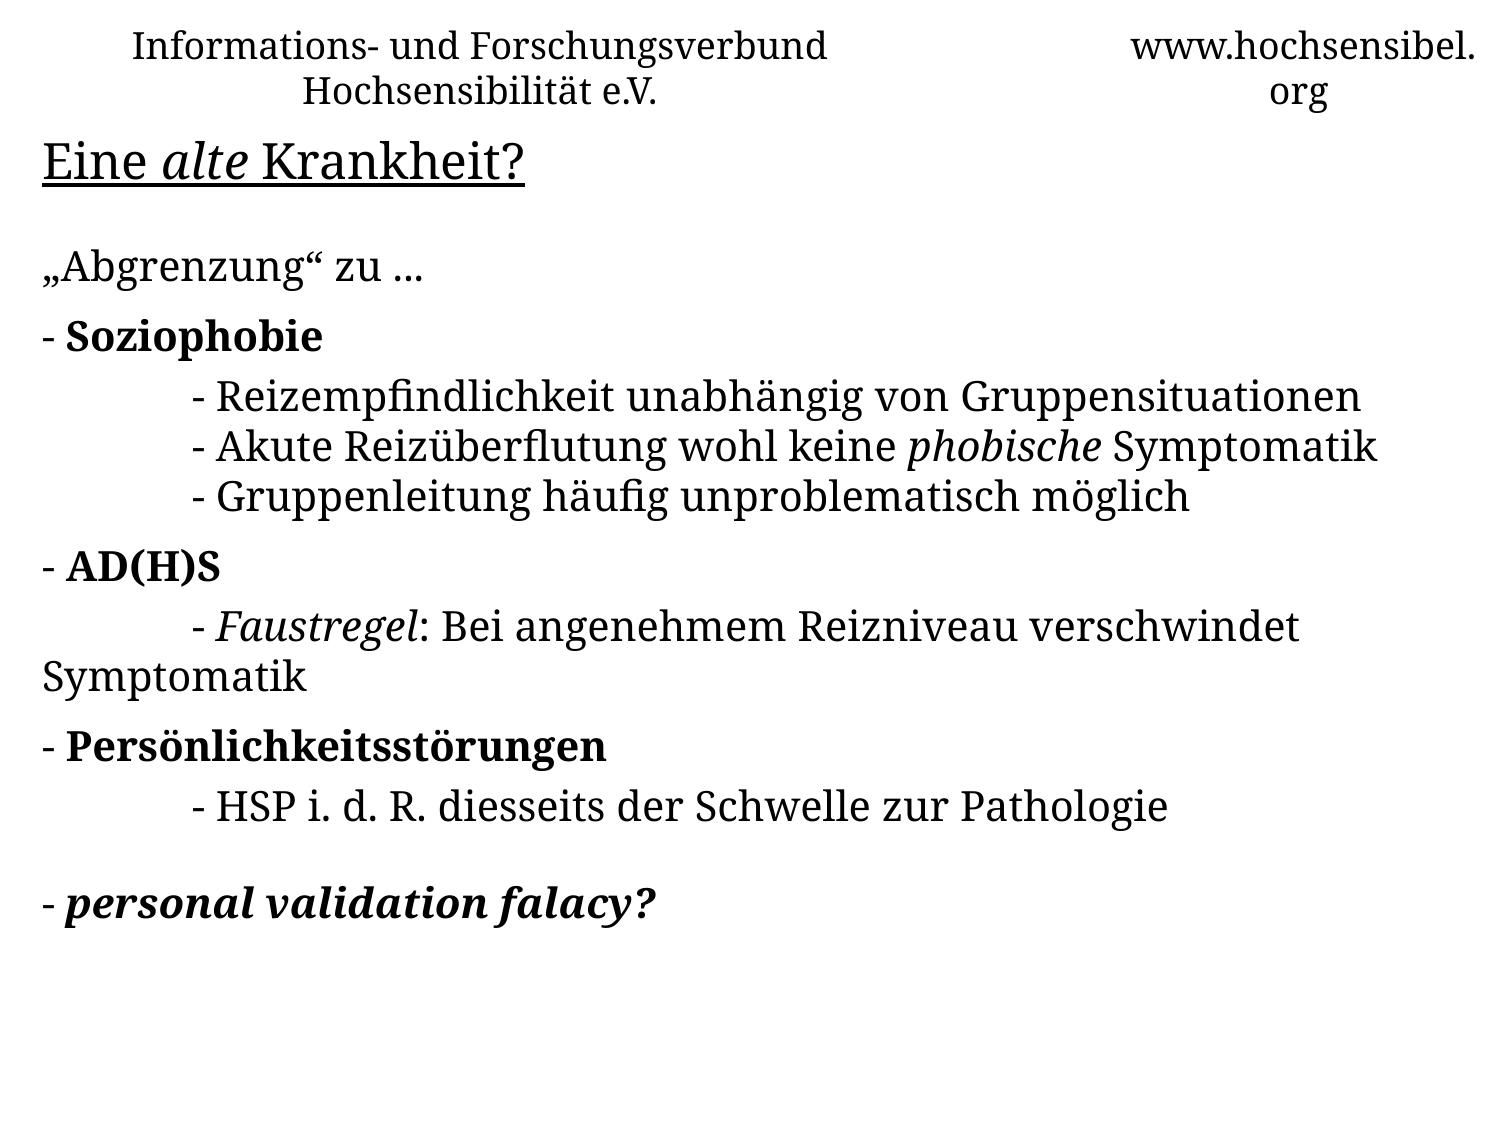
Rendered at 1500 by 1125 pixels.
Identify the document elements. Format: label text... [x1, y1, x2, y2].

text_box Informations- und Forschungsverbund Hochsensibilität e.V. [0, 14, 961, 120]
title Eine alte Krankheit? „Abgrenzung“ zu ... - Soziophobie - Reizempfindlichkeit unabhängig von Gruppensituationen - Akute Reizüberflutung wohl keine phobische Symptomatik - Gruppenleitung häufig unproblematisch möglich - AD(H)S - Faustregel: Bei angenehmem Reizniveau verschwindet Symptomatik - Persönlichkeitsstörungen - HSP i. d. R. diesseits der Schwelle zur Pathologie - personal validation falacy? [27, 122, 1466, 935]
text_box www.hochsensibel.org [1107, 14, 1500, 120]
